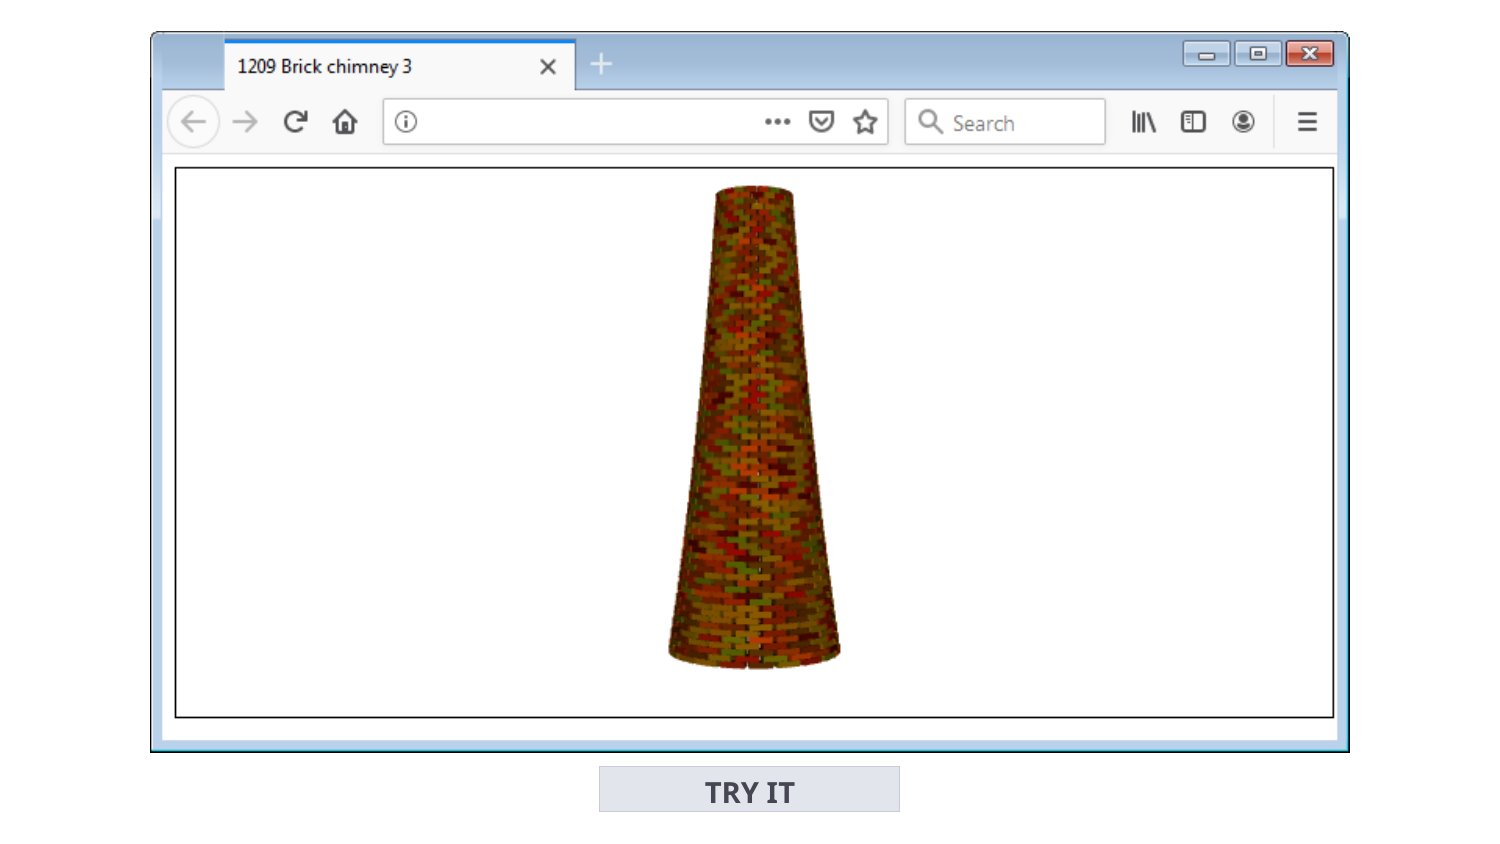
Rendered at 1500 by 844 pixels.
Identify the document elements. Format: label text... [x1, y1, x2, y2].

picture [149, 31, 1351, 753]
text_box TRY IT [599, 766, 900, 812]
